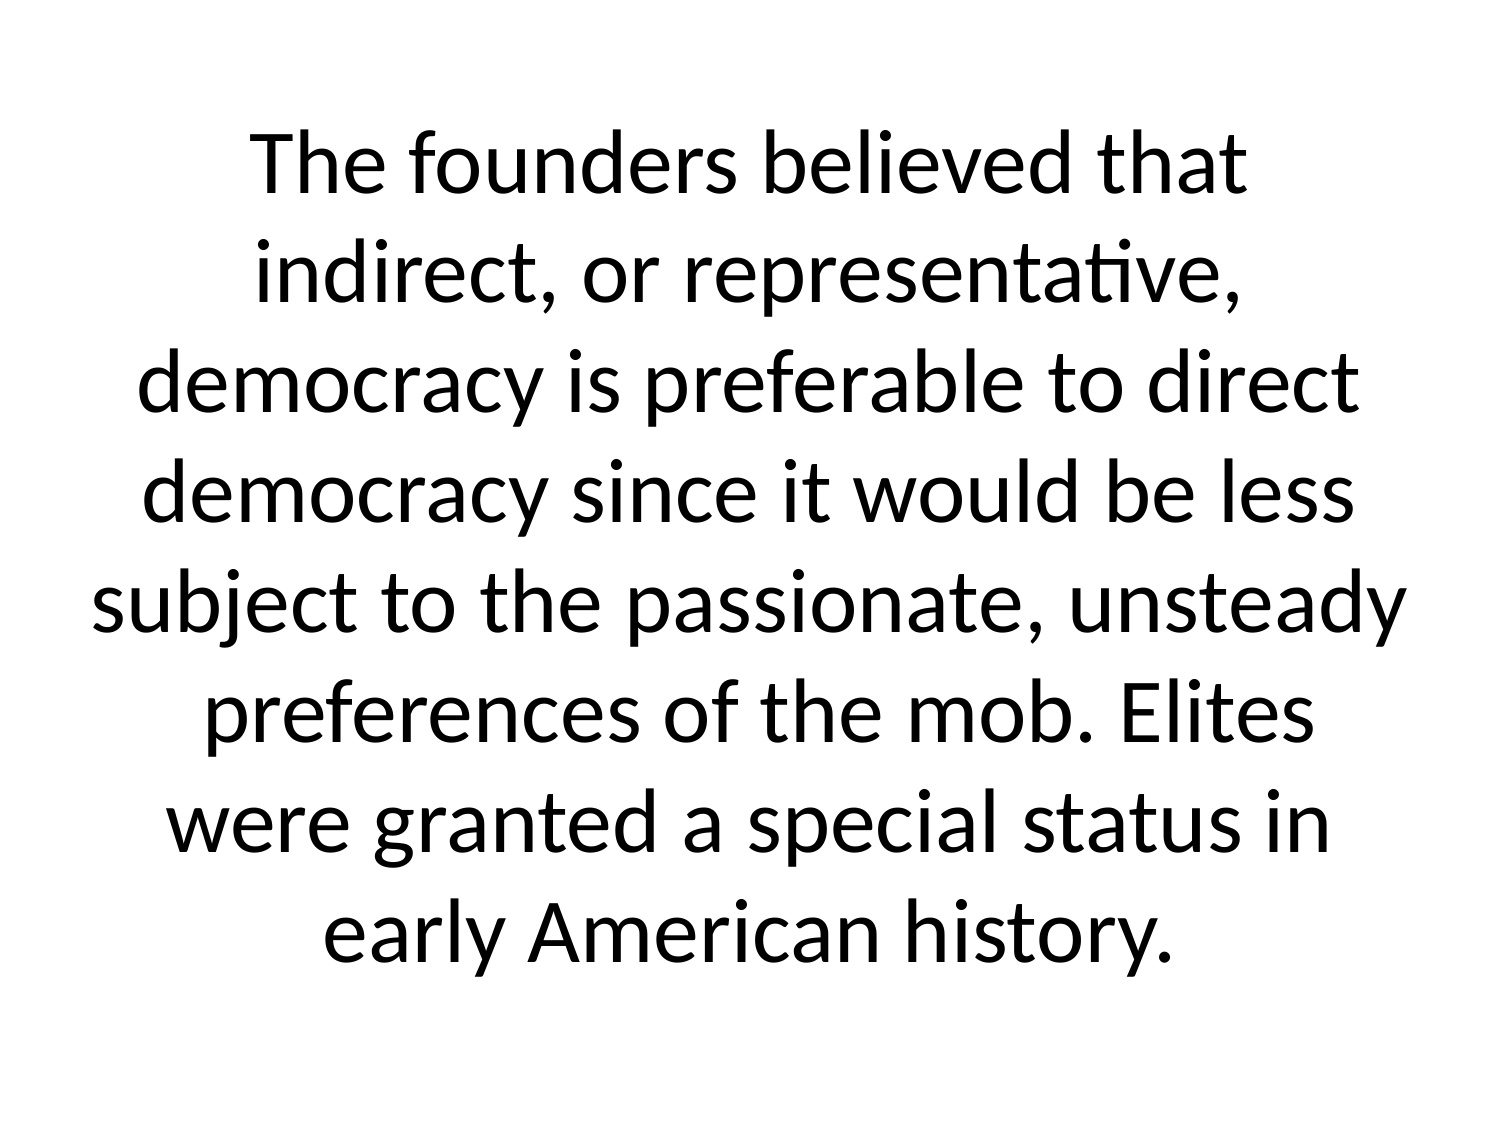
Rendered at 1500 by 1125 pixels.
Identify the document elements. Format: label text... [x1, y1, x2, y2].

title The founders believed that indirect, or representative, democracy is preferable to direct democracy since it would be less subject to the passionate, unsteady preferences of the mob. Elites were granted a special status in early American history. [74, 44, 1426, 1038]
